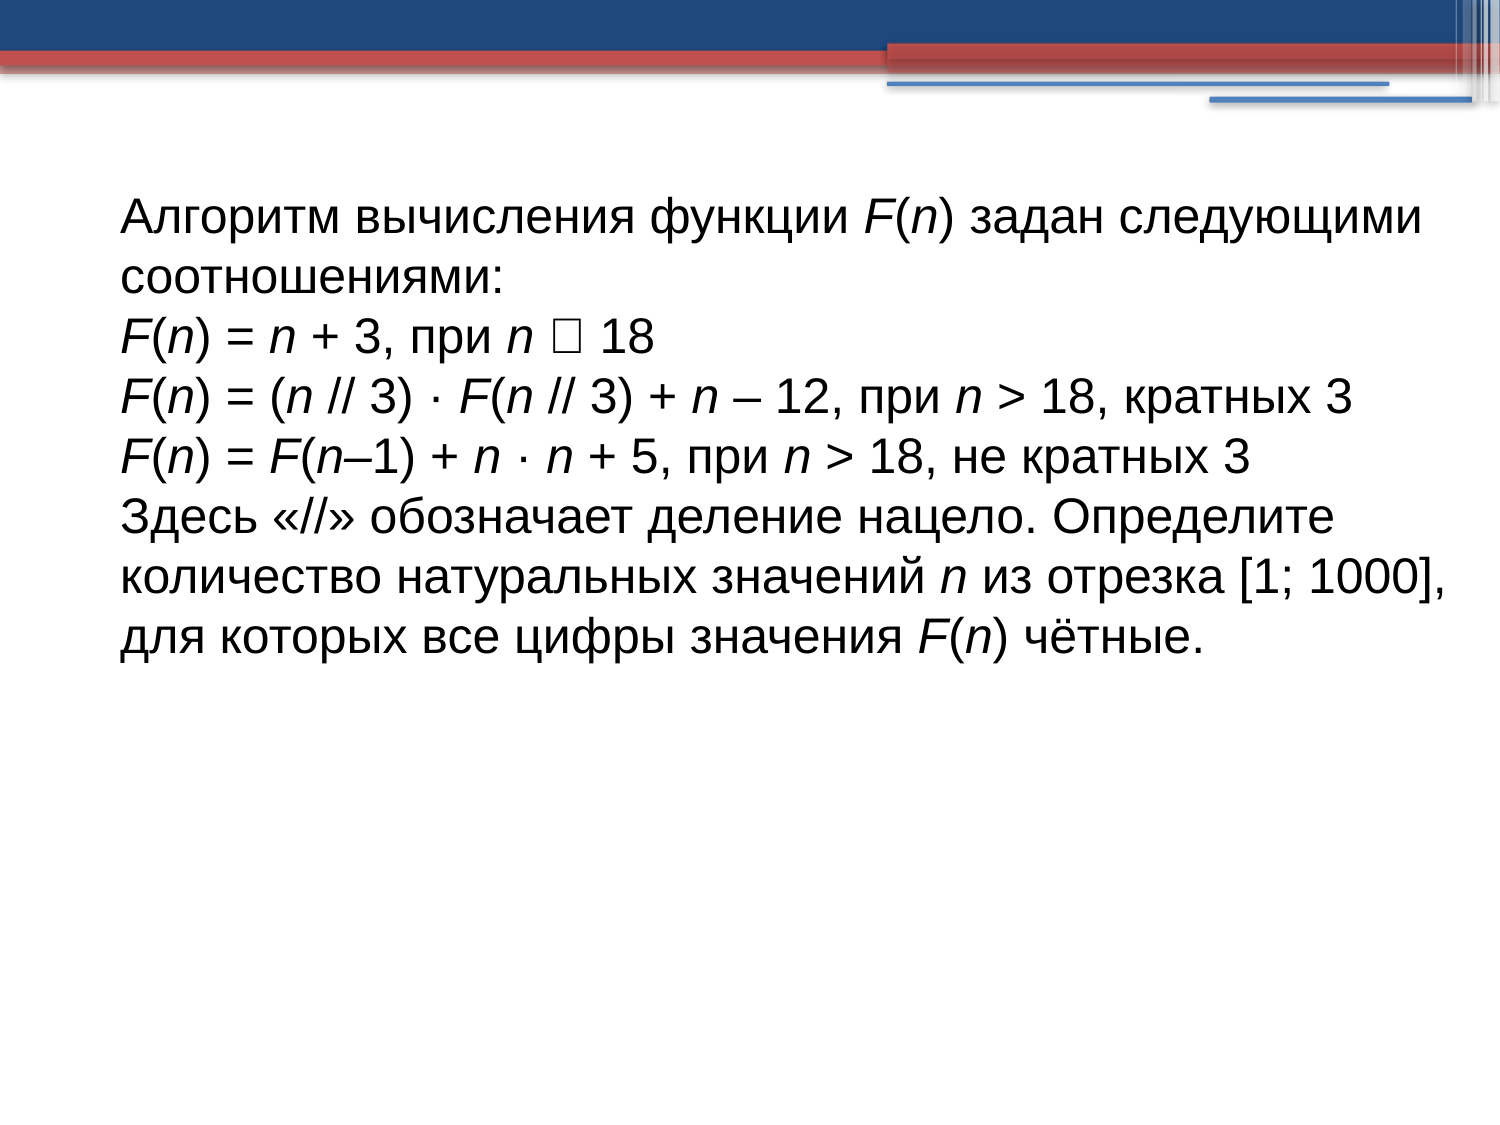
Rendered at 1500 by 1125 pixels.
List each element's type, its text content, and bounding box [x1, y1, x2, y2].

text_box Алгоритм вычисления функции F(n) задан следующими соотношениями: F(n) = n + 3, при n  18 F(n) = (n // 3) · F(n // 3) + n – 12, при n > 18, кратных 3 F(n) = F(n–1) + n · n + 5, при n > 18, не кратных 3 Здесь «//» обозначает деление нацело. Определите количество натуральных значений n из отрезка [1; 1000], для которых все цифры значения F(n) чётные. [105, 175, 1465, 671]
